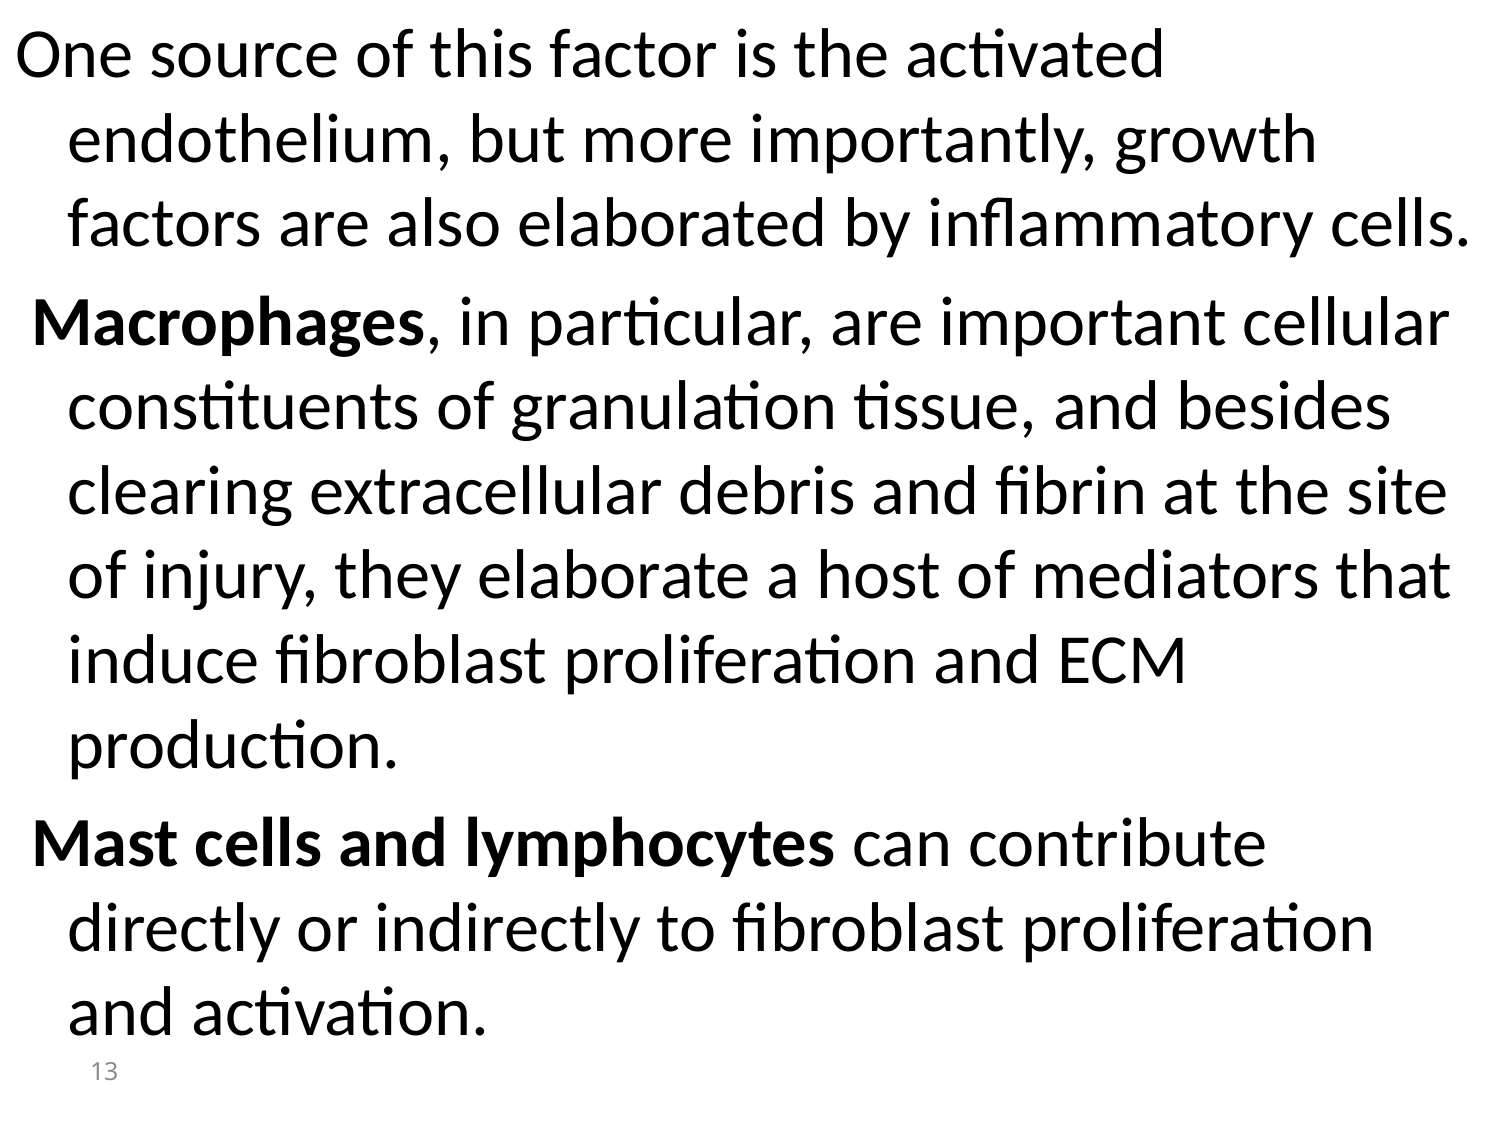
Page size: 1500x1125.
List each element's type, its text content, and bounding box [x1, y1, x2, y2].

list One source of this factor is the activated endothelium, but more importantly, growth factors are also elaborated by inflammatory cells. Macrophages, in particular, are important cellular constituents of granulation tissue, and besides clearing extracellular debris and fibrin at the site of injury, they elaborate a host of mediators that induce fibroblast proliferation and ECM production. Mast cells and lymphocytes can contribute directly or indirectly to fibroblast proliferation and activation. [0, 0, 1500, 1125]
slide_number 13 [75, 1042, 425, 1103]
